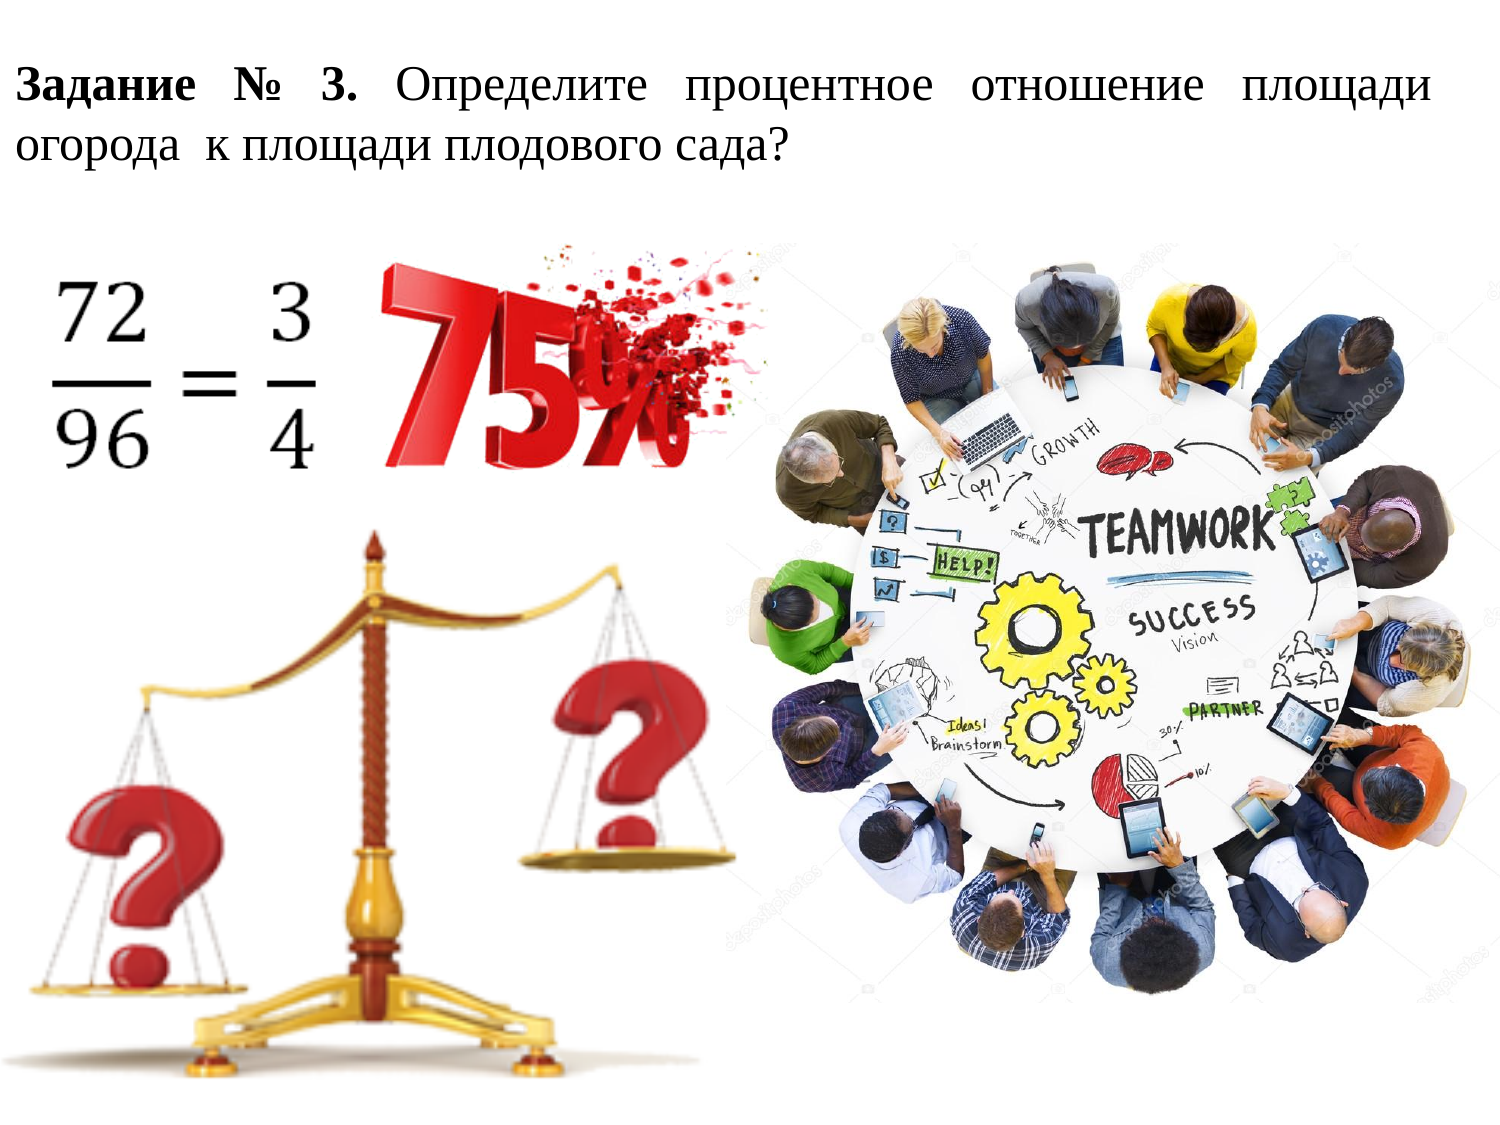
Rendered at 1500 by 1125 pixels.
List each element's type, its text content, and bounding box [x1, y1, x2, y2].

picture [0, 243, 1500, 1083]
text_box Задание № 3. Определите процентное отношение площади огорода к площади плодового сада? [0, 43, 1447, 179]
